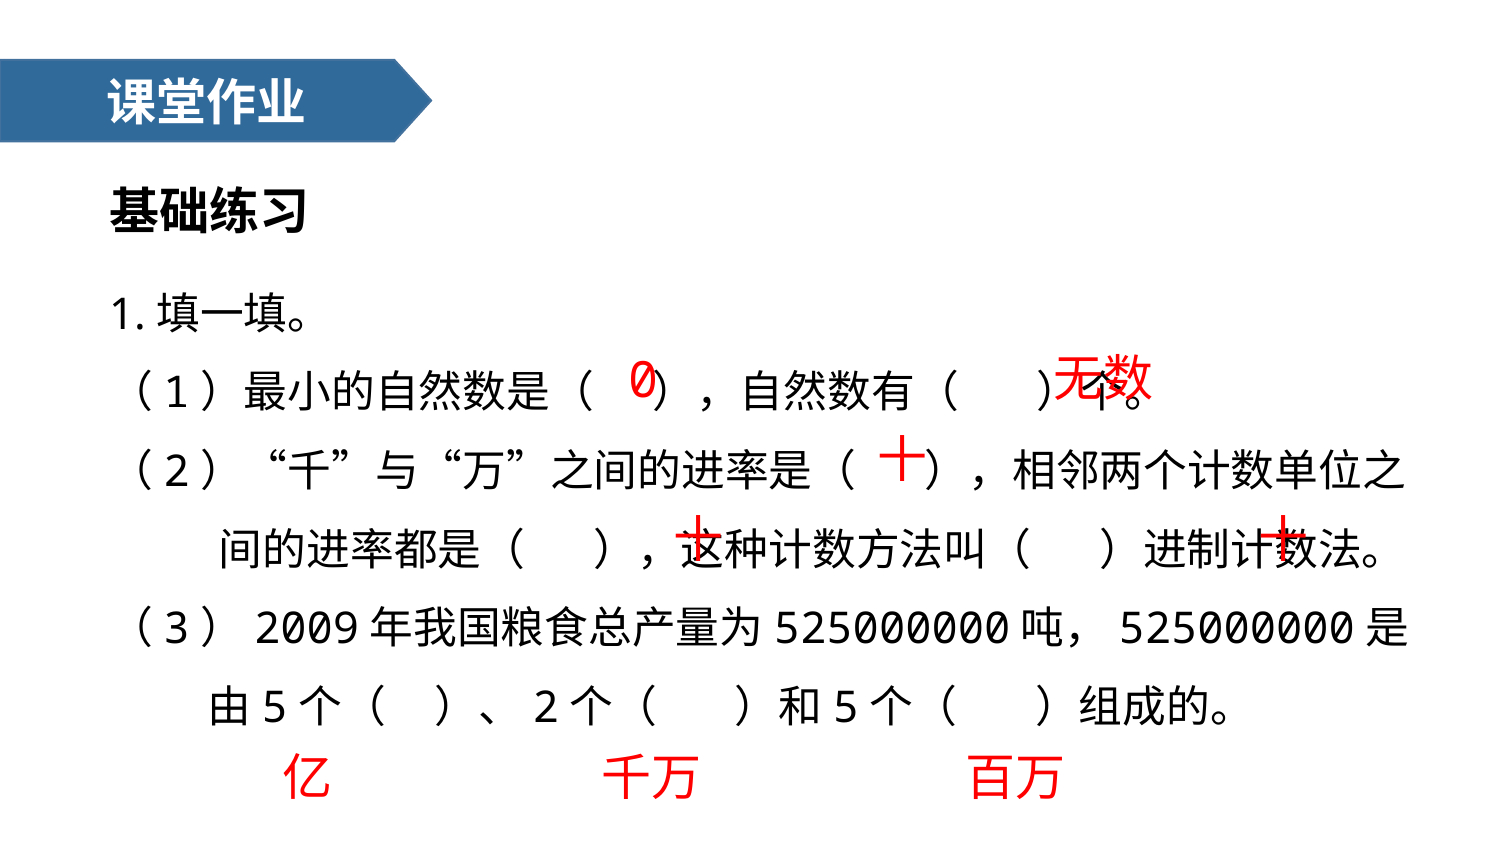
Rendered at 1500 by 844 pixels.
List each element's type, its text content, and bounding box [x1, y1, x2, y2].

text_box 0 [617, 342, 671, 414]
text_box 十 [866, 421, 954, 493]
text_box 亿 [271, 739, 343, 811]
text_box 十 [1247, 501, 1335, 573]
text_box 十 [662, 501, 750, 573]
text_box 百万 [953, 739, 1087, 811]
text_box 1.填一填。 （1）最小的自然数是（ ），自然数有（ ）个。 （2）“千”与“万”之间的进率是（ ），相邻两个计数单位之间的进率都是（ ），这种计数方法叫（ ）进制计数法。 （3）2009年我国粮食总产量为525000000吨，525000000是由5个（ ）、2个（ ）和5个（ ）组成的。 [97, 253, 1432, 738]
text_box 千万 [590, 739, 724, 811]
text_box 基础练习 [97, 173, 385, 245]
text_box 课堂作业 [0, 59, 432, 142]
text_box 无数 [1042, 341, 1167, 413]
